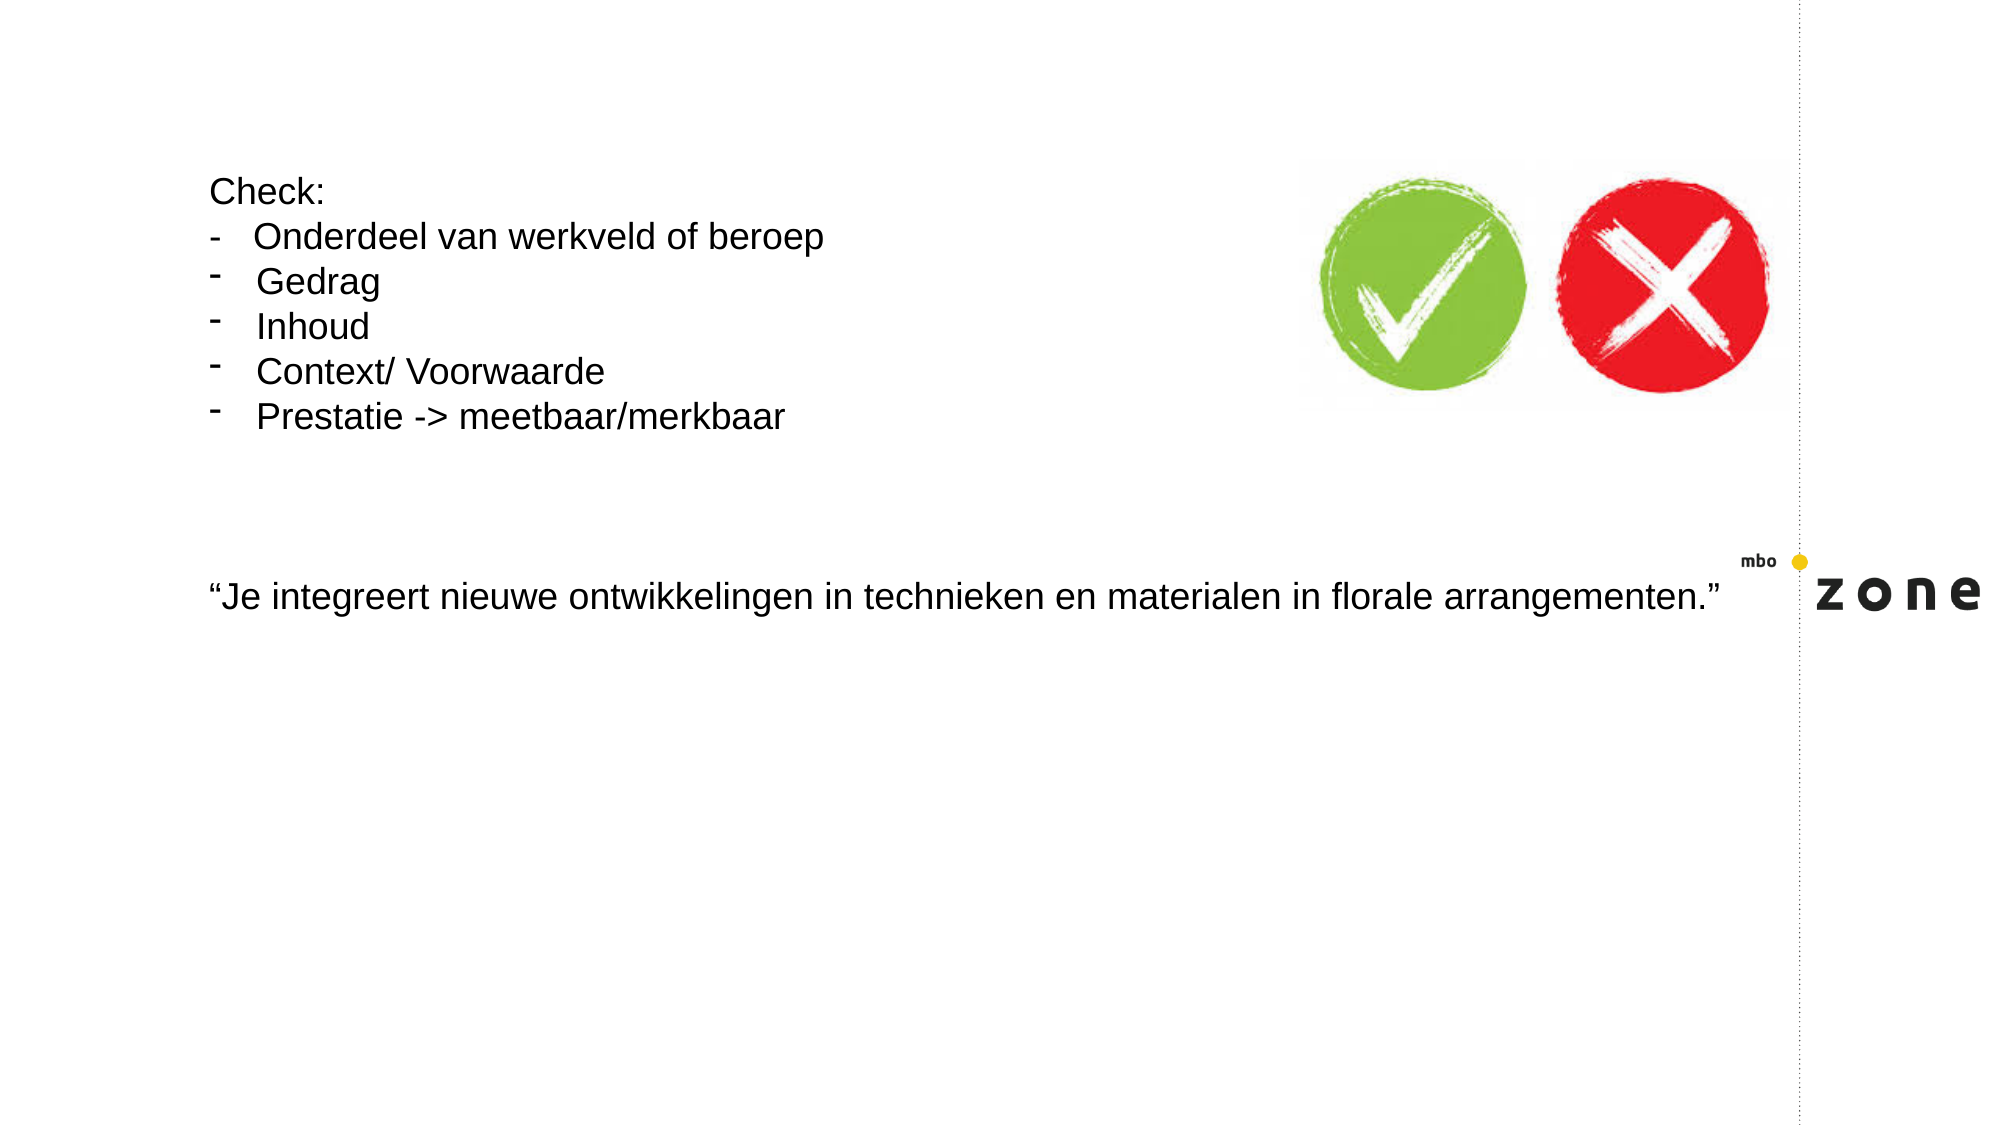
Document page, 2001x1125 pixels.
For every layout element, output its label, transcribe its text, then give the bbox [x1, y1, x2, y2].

picture [1299, 0, 2001, 1125]
text_box Check: - Onderdeel van werkveld of beroep Gedrag Inhoud Context/ Voorwaarde Prestatie -> meetbaar/merkbaar “Je integreert nieuwe ontwikkelingen in technieken en materialen in florale arrangementen.” [194, 159, 1736, 669]
